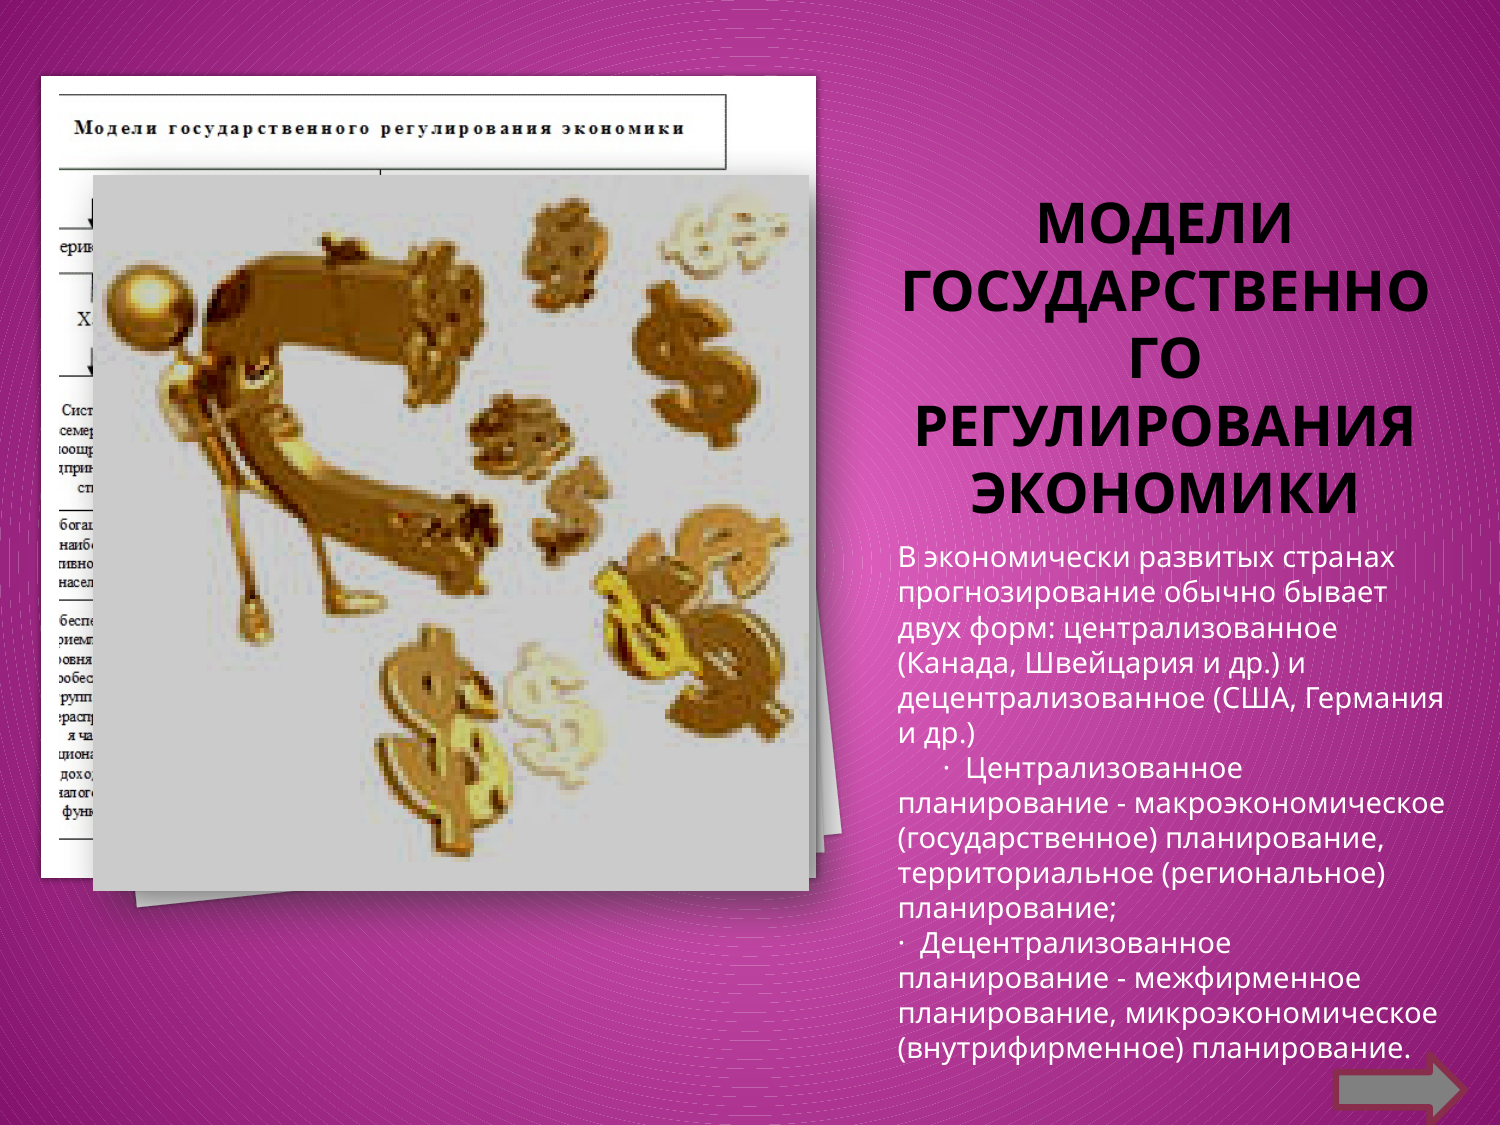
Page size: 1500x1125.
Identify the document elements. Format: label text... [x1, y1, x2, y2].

picture [58, 93, 809, 892]
title Модели государственного регулирования экономики [884, 187, 1447, 525]
text_box [1332, 1051, 1469, 1125]
list В экономически развитых странах прогнозирование обычно бывает двух форм: централизованное (Канада, Швейцария и др.) и децентрализованное (США, Германия и др.) · Централизованное планирование - макроэкономическое (государственное) планирование, территориальное (региональное) планирование; · Децентрализованное планирование - межфирменное планирование, микроэкономическое (внутрифирменное) планирование. [884, 538, 1447, 1125]
